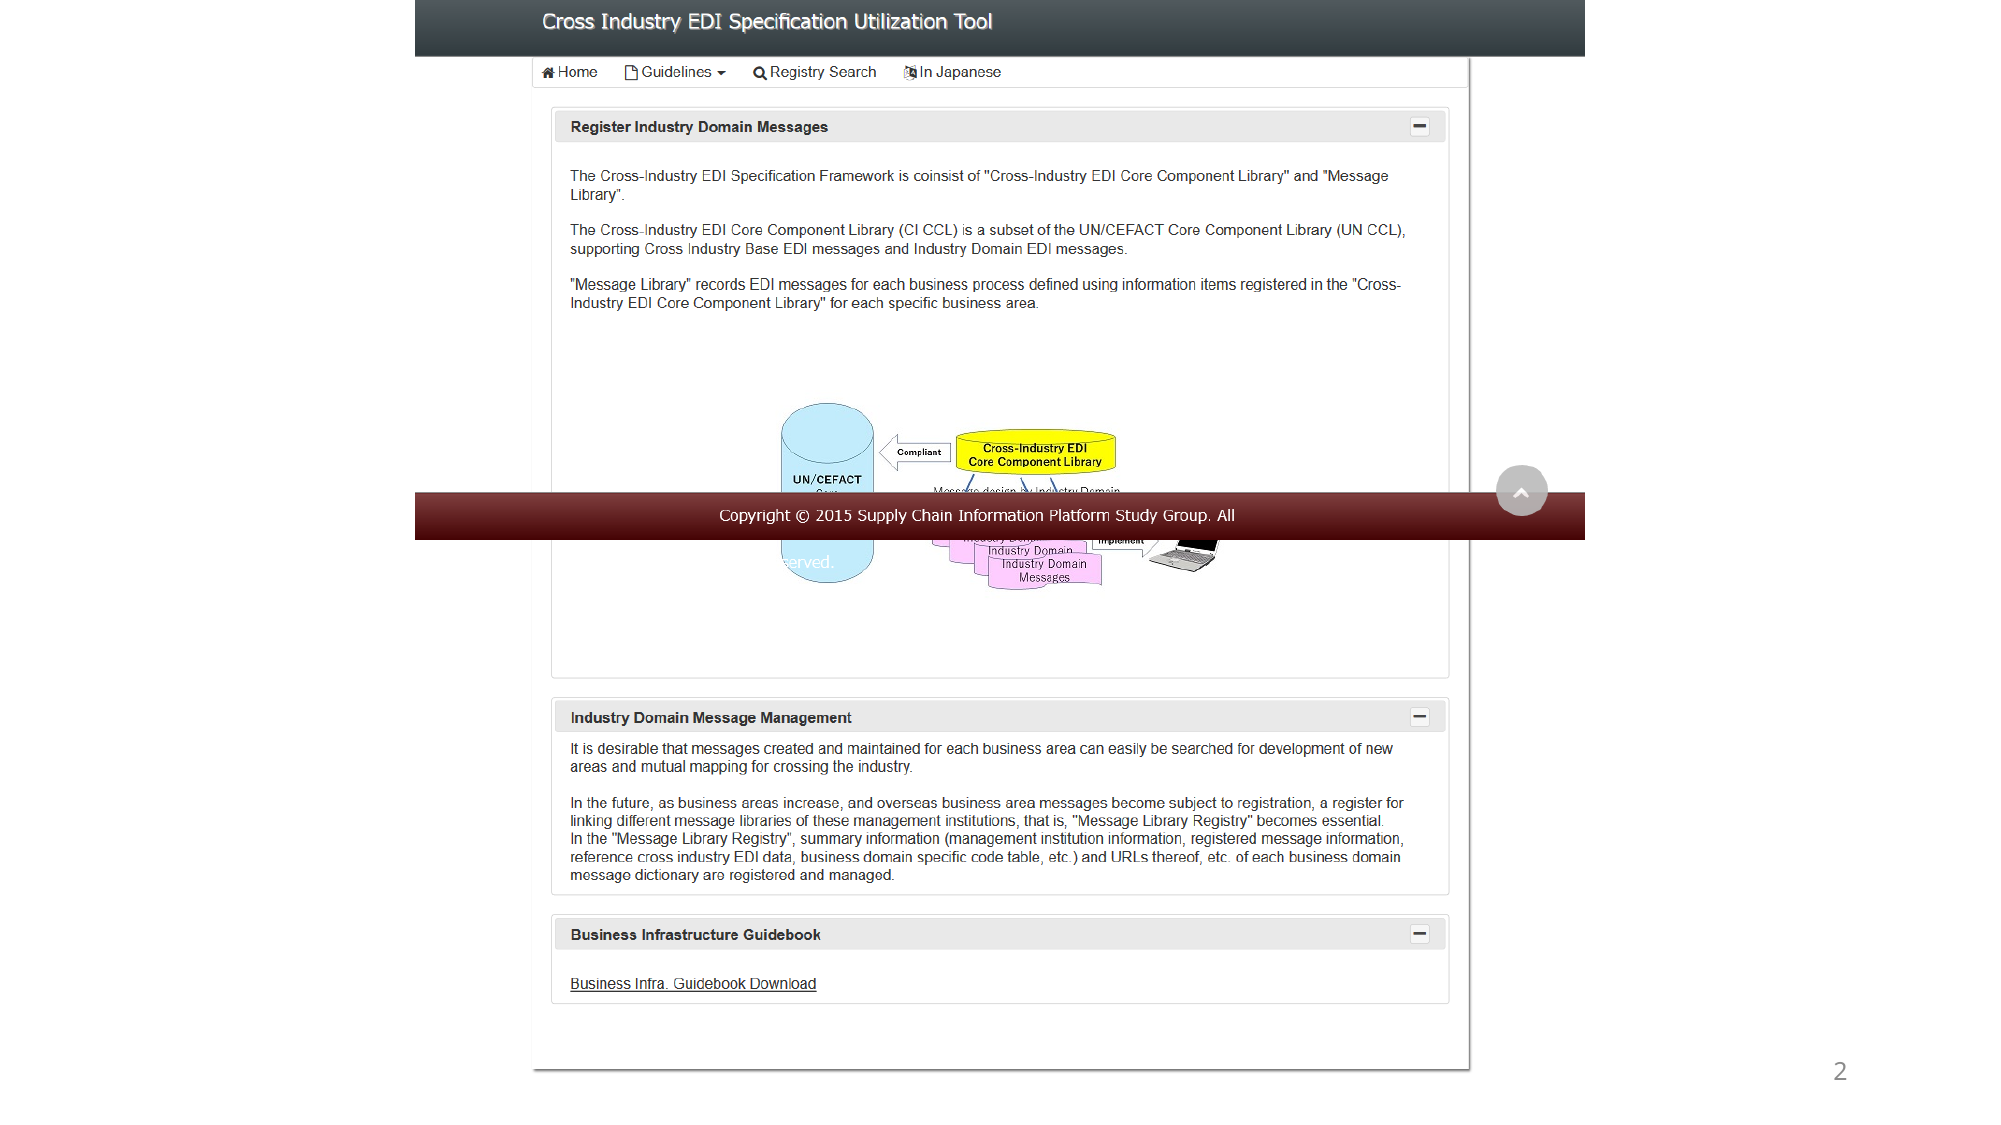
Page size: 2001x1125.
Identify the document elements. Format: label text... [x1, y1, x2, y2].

picture [414, 0, 1585, 1125]
slide_number 2 [1585, 1042, 1863, 1103]
